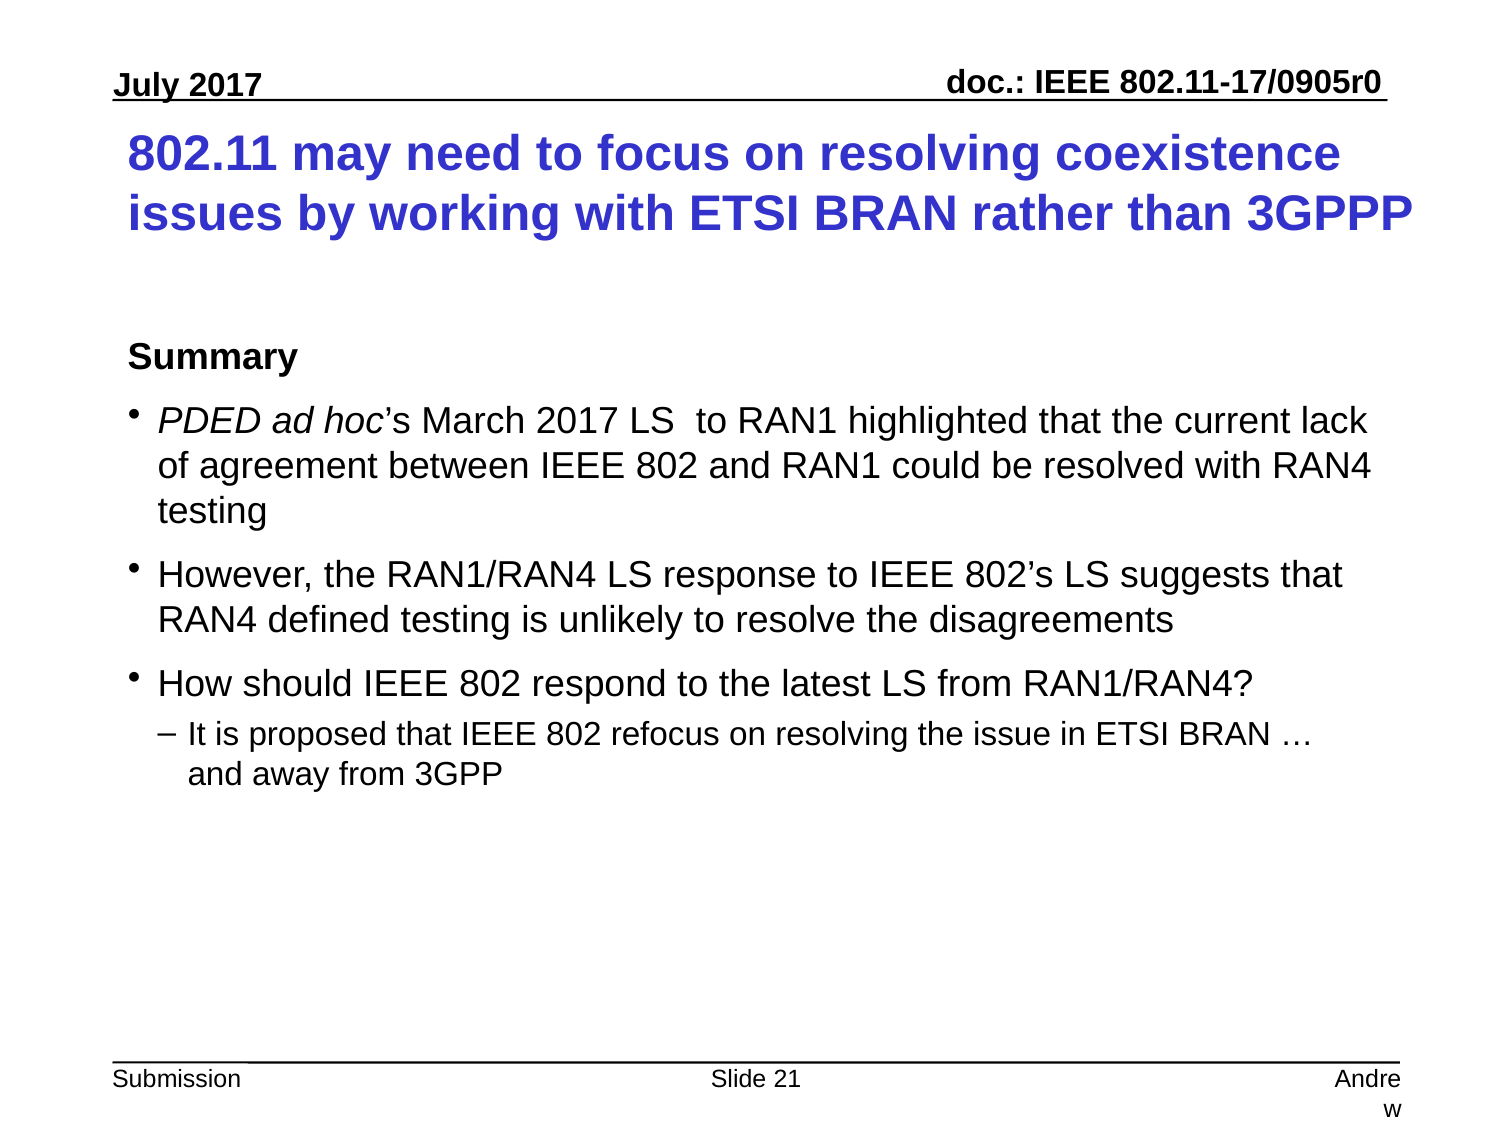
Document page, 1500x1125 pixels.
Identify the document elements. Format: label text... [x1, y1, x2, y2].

slide_number Slide 21 [709, 1061, 803, 1093]
footer Andrew Myles, Cisco [1320, 1061, 1402, 1093]
list Summary PDED ad hoc’s March 2017 LS to RAN1 highlighted that the current lack of agreement between IEEE 802 and RAN1 could be resolved with RAN4 testing However, the RAN1/RAN4 LS response to IEEE 802’s LS suggests that RAN4 defined testing is unlikely to resolve the disagreements How should IEEE 802 respond to the latest LS from RAN1/RAN4? It is proposed that IEEE 802 refocus on resolving the issue in ETSI BRAN … and away from 3GPP [112, 324, 1388, 1000]
title 802.11 may need to focus on resolving coexistence issues by working with ETSI BRAN rather than 3GPPP [112, 112, 1438, 288]
